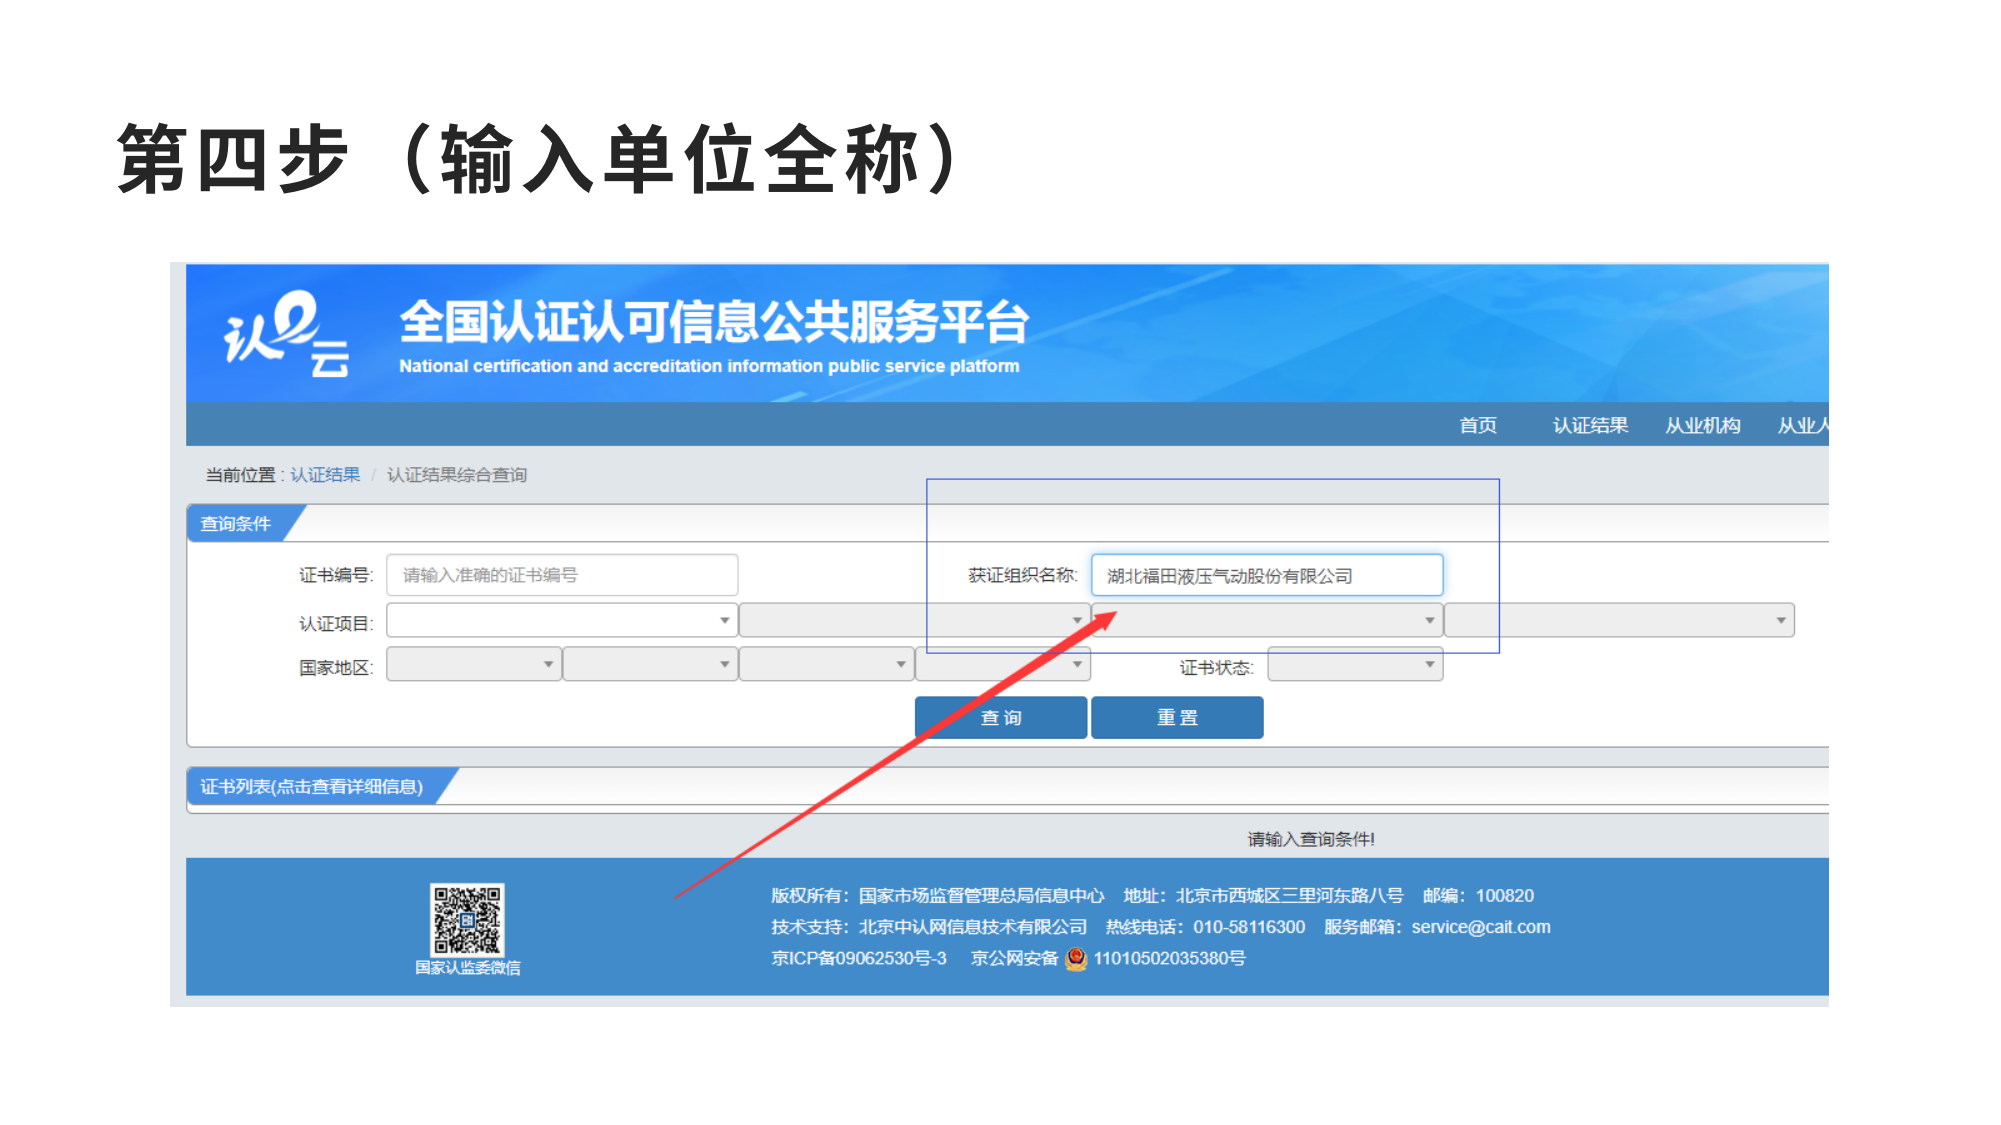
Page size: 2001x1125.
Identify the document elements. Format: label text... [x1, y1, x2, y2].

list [169, 262, 1829, 1007]
title 第四步（输入单位全称） [99, 99, 1900, 216]
